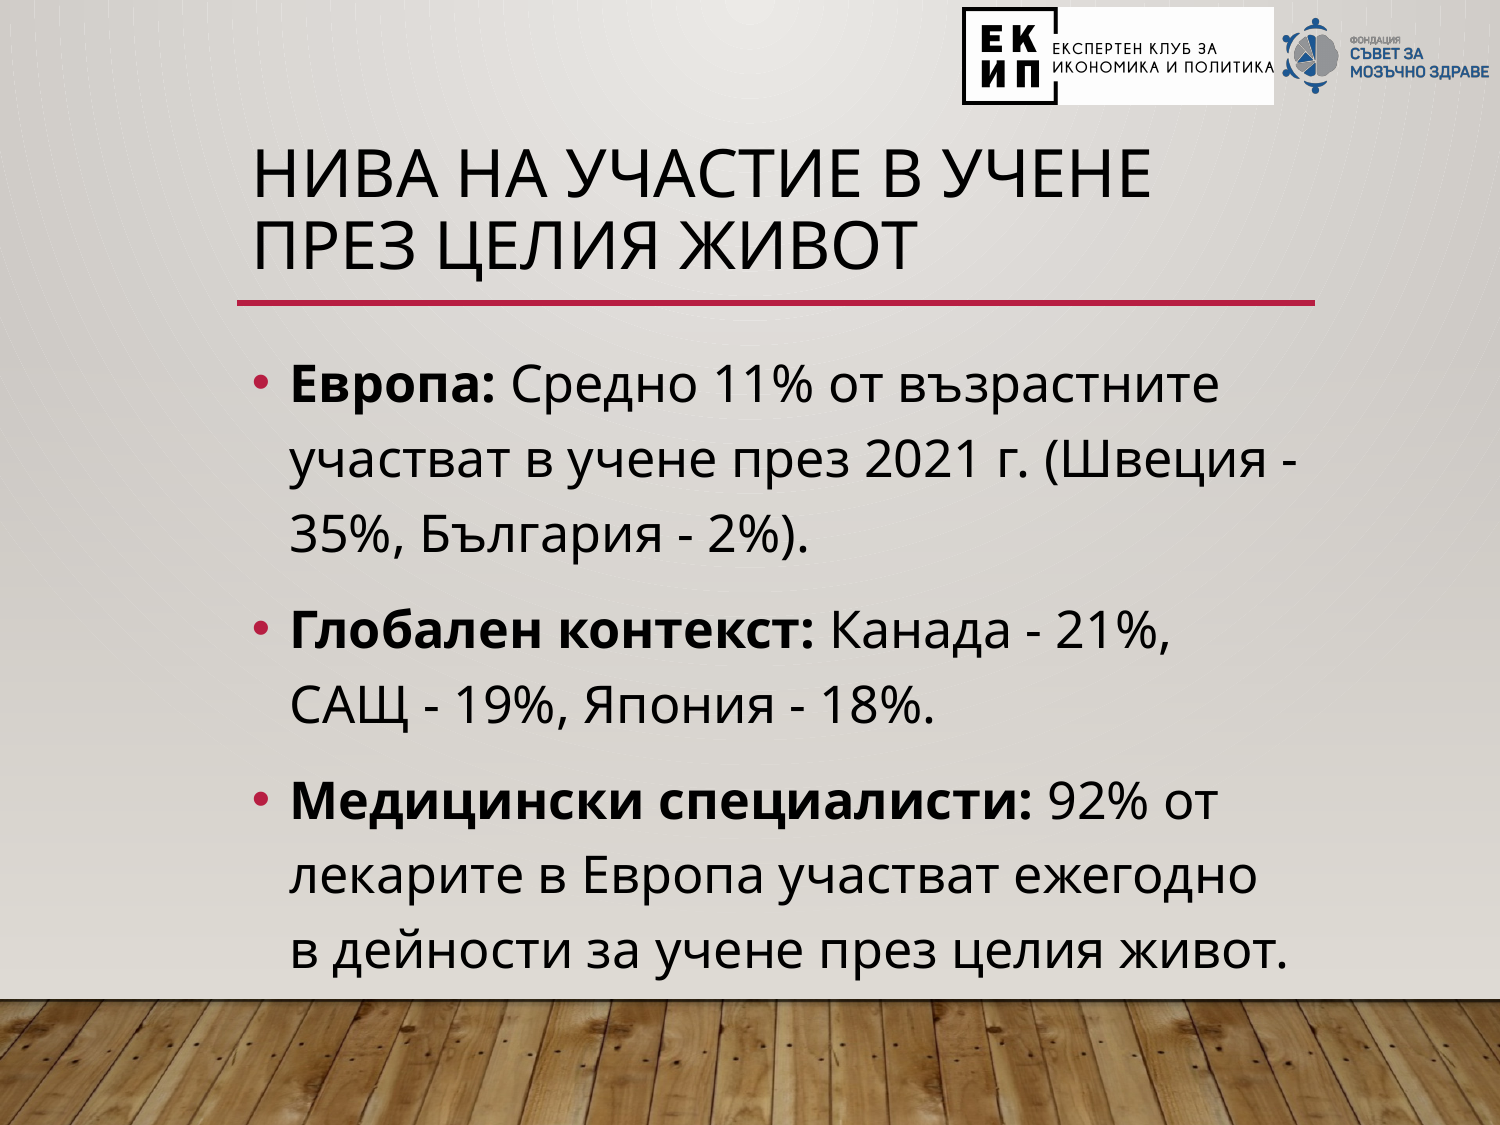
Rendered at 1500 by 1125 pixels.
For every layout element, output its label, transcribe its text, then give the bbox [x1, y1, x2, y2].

list Европа: Средно 11% от възрастните участват в учене през 2021 г. (Швеция - 35%, България - 2%). Глобален контекст: Канада - 21%, САЩ - 19%, Япония - 18%. Медицински специалисти: 92% от лекарите в Европа участват ежегодно в дейности за учене през целия живот. [236, 330, 1315, 897]
picture [962, 7, 1500, 105]
title Нива на участие в учене през целия живот [236, 131, 1315, 305]
picture [0, 999, 1500, 1125]
